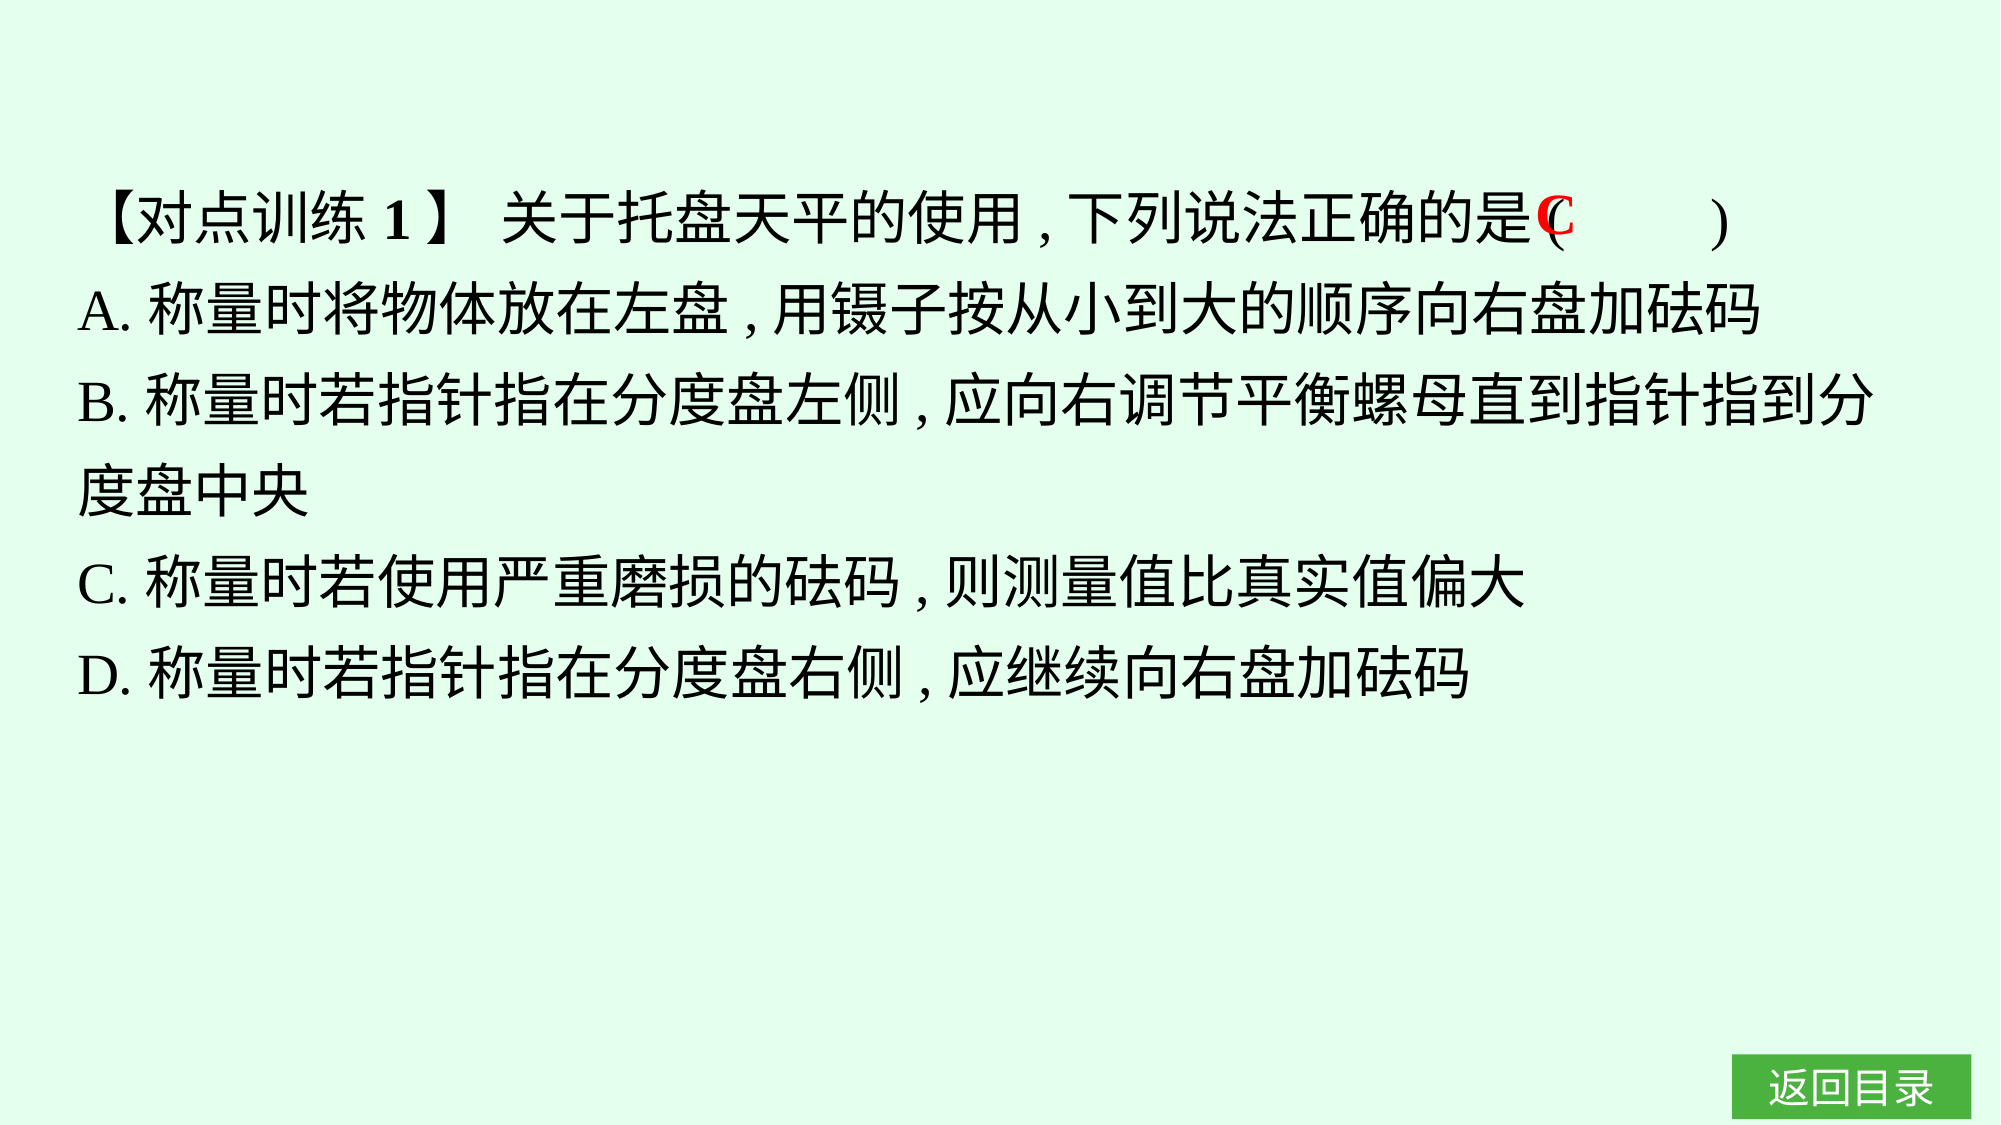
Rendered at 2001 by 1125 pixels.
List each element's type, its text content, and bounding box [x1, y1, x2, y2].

text_box 【对点训练1】 关于托盘天平的使用,下列说法正确的是( ) A.称量时将物体放在左盘,用镊子按从小到大的顺序向右盘加砝码 B.称量时若指针指在分度盘左侧,应向右调节平衡螺母直到指针指到分度盘中央 C.称量时若使用严重磨损的砝码,则测量值比真实值偏大 D.称量时若指针指在分度盘右侧,应继续向右盘加砝码 [62, 153, 1938, 714]
text_box C [1520, 154, 1593, 254]
